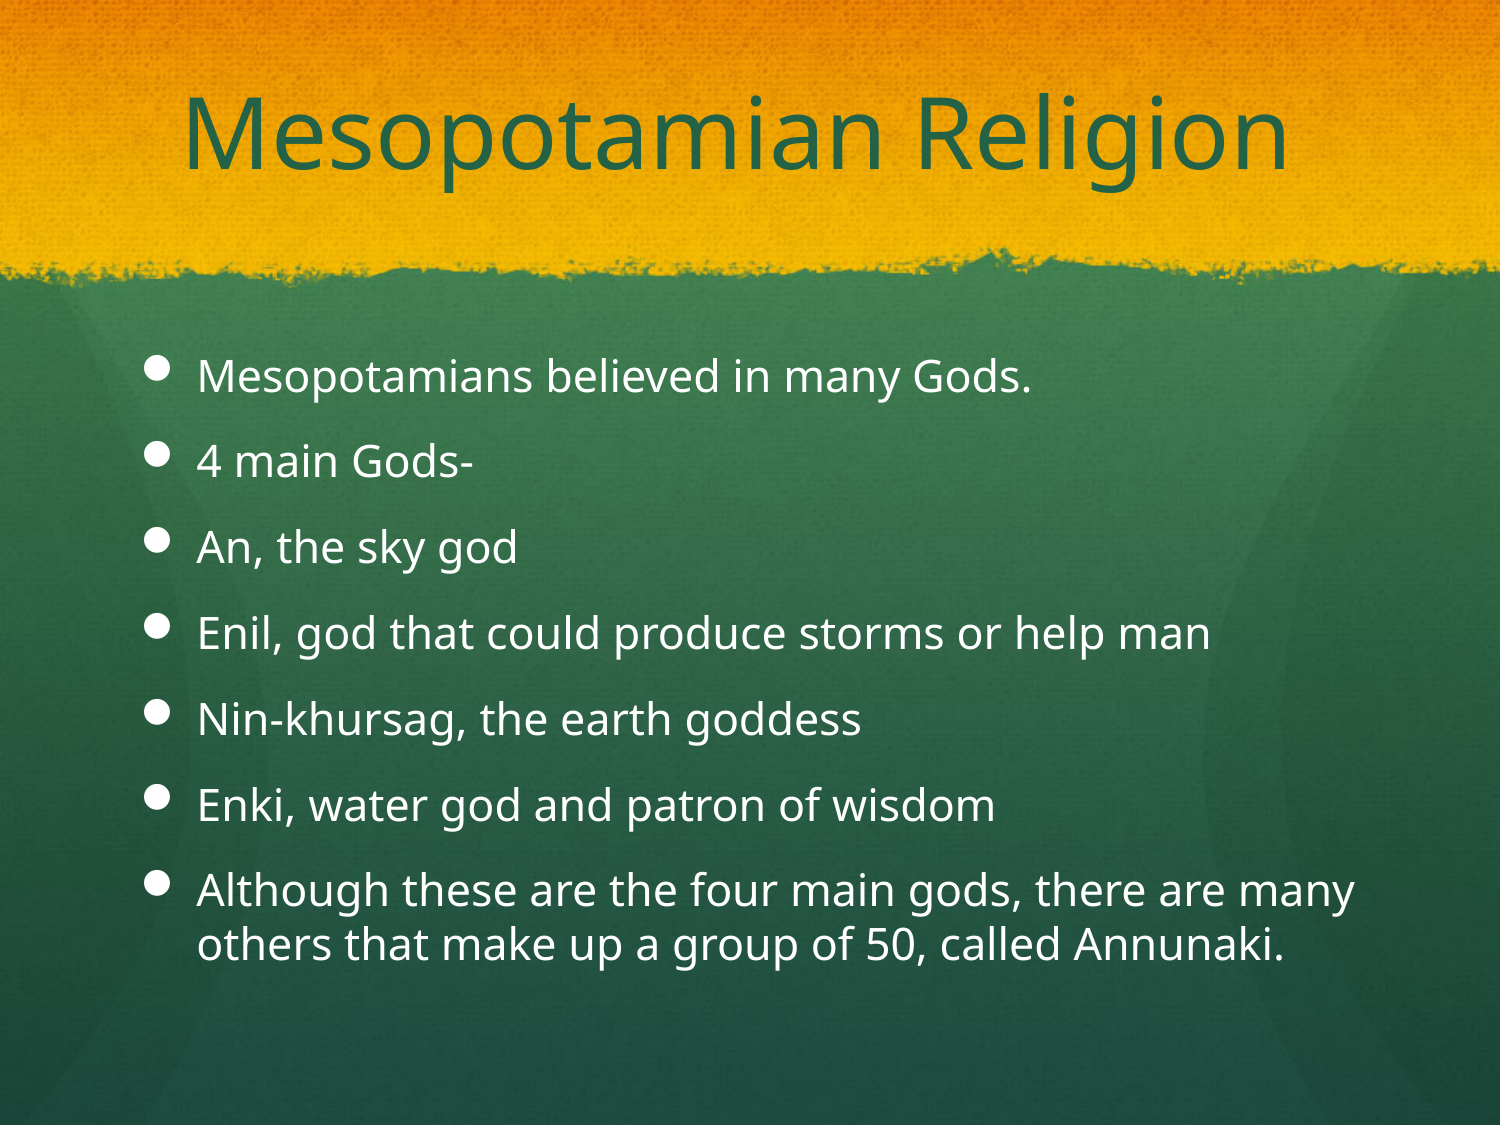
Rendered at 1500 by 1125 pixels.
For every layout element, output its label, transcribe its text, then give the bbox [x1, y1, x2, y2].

picture [0, 0, 1500, 1125]
list Mesopotamians believed in many Gods. 4 main Gods- An, the sky god Enil, god that could produce storms or help man Nin-khursag, the earth goddess Enki, water god and patron of wisdom Although these are the four main gods, there are many others that make up a group of 50, called Annunaki. [125, 339, 1375, 1026]
title Mesopotamian Religion [125, 13, 1375, 246]
